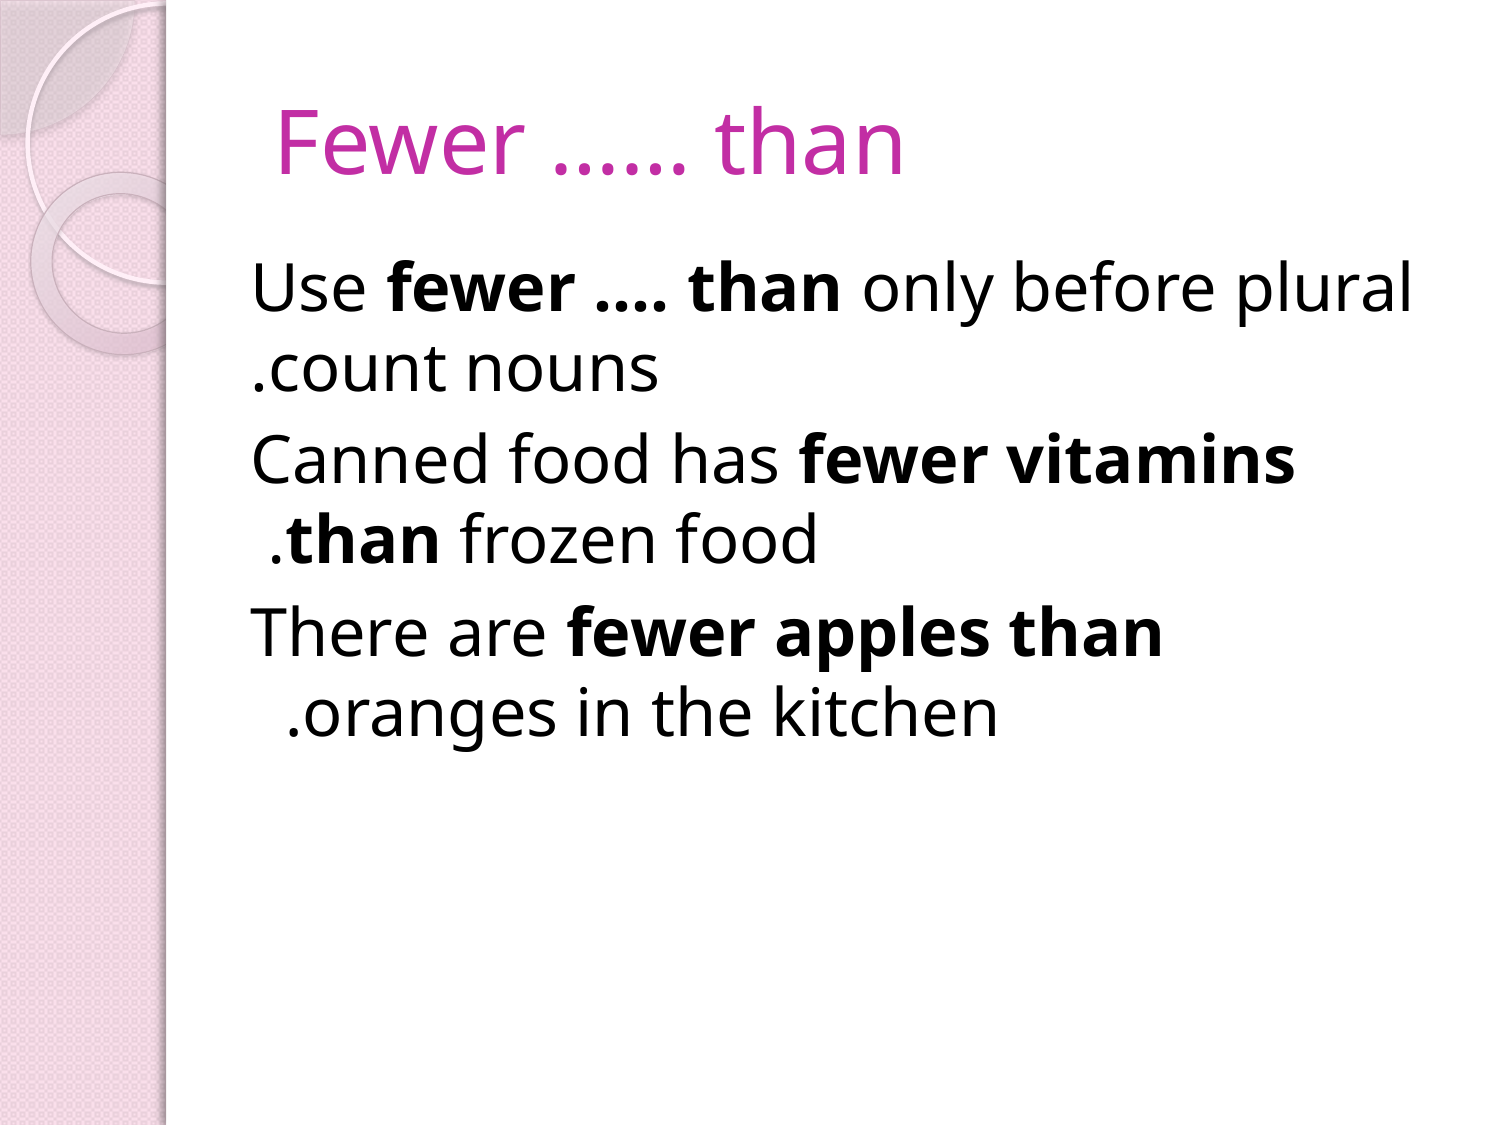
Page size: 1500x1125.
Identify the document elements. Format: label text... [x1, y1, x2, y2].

title Fewer …… than [235, 45, 1466, 233]
list Use fewer …. than only before plural count nouns. Canned food has fewer vitamins than frozen food. There are fewer apples than oranges in the kitchen. [235, 237, 1466, 1025]
